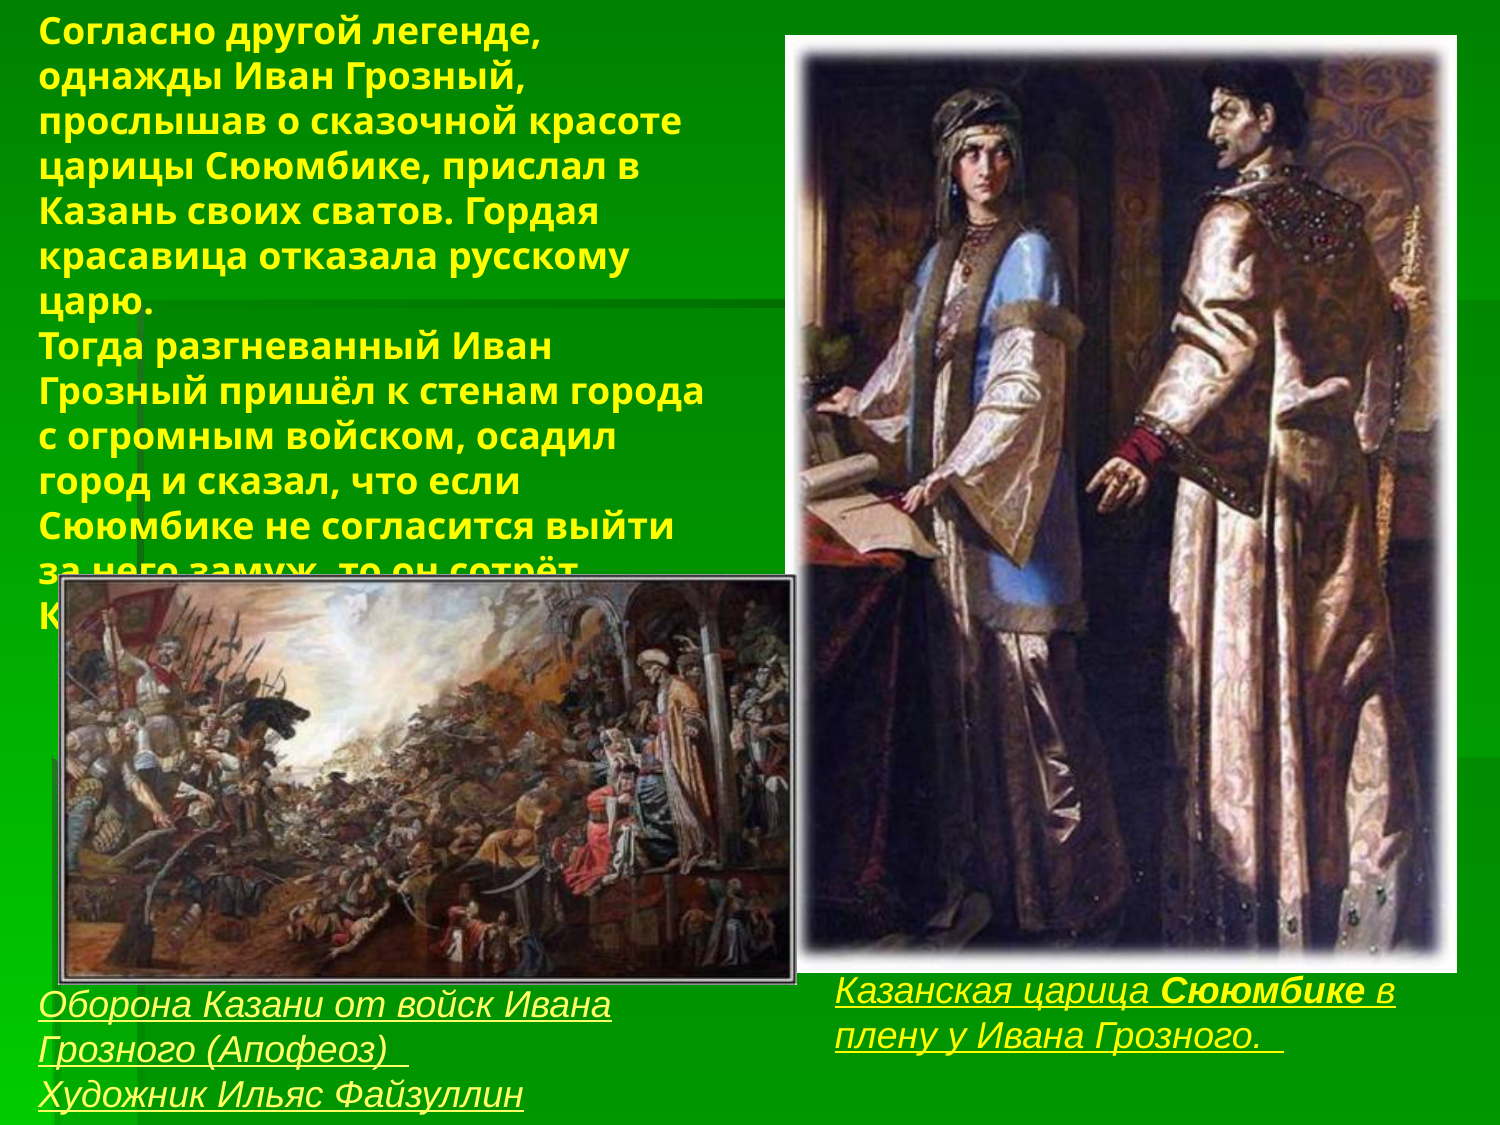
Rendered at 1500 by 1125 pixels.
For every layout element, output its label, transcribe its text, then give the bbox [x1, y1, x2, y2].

text_box Оборона Казани от войск Ивана Грозного (Апофеоз) Художник Ильяс Файзуллин [23, 972, 762, 1123]
text_box Художник Ильяс Файзуллин. Казанская царица Сююмбике в плену у Ивана Грозного. [820, 913, 1500, 1064]
picture [58, 34, 1457, 985]
text_box Согласно другой легенде, однажды Иван Грозный, прослышав о сказочной красоте царицы Сююмбике, прислал в Казань своих сватов. Гордая красавица отказала русскому царю. Тогда разгневанный Иван Грозный пришёл к стенам города с огромным войском, осадил город и сказал, что если Сююмбике не согласится выйти за него замуж, то он сотрёт Казань с лица земли. [23, 0, 739, 645]
